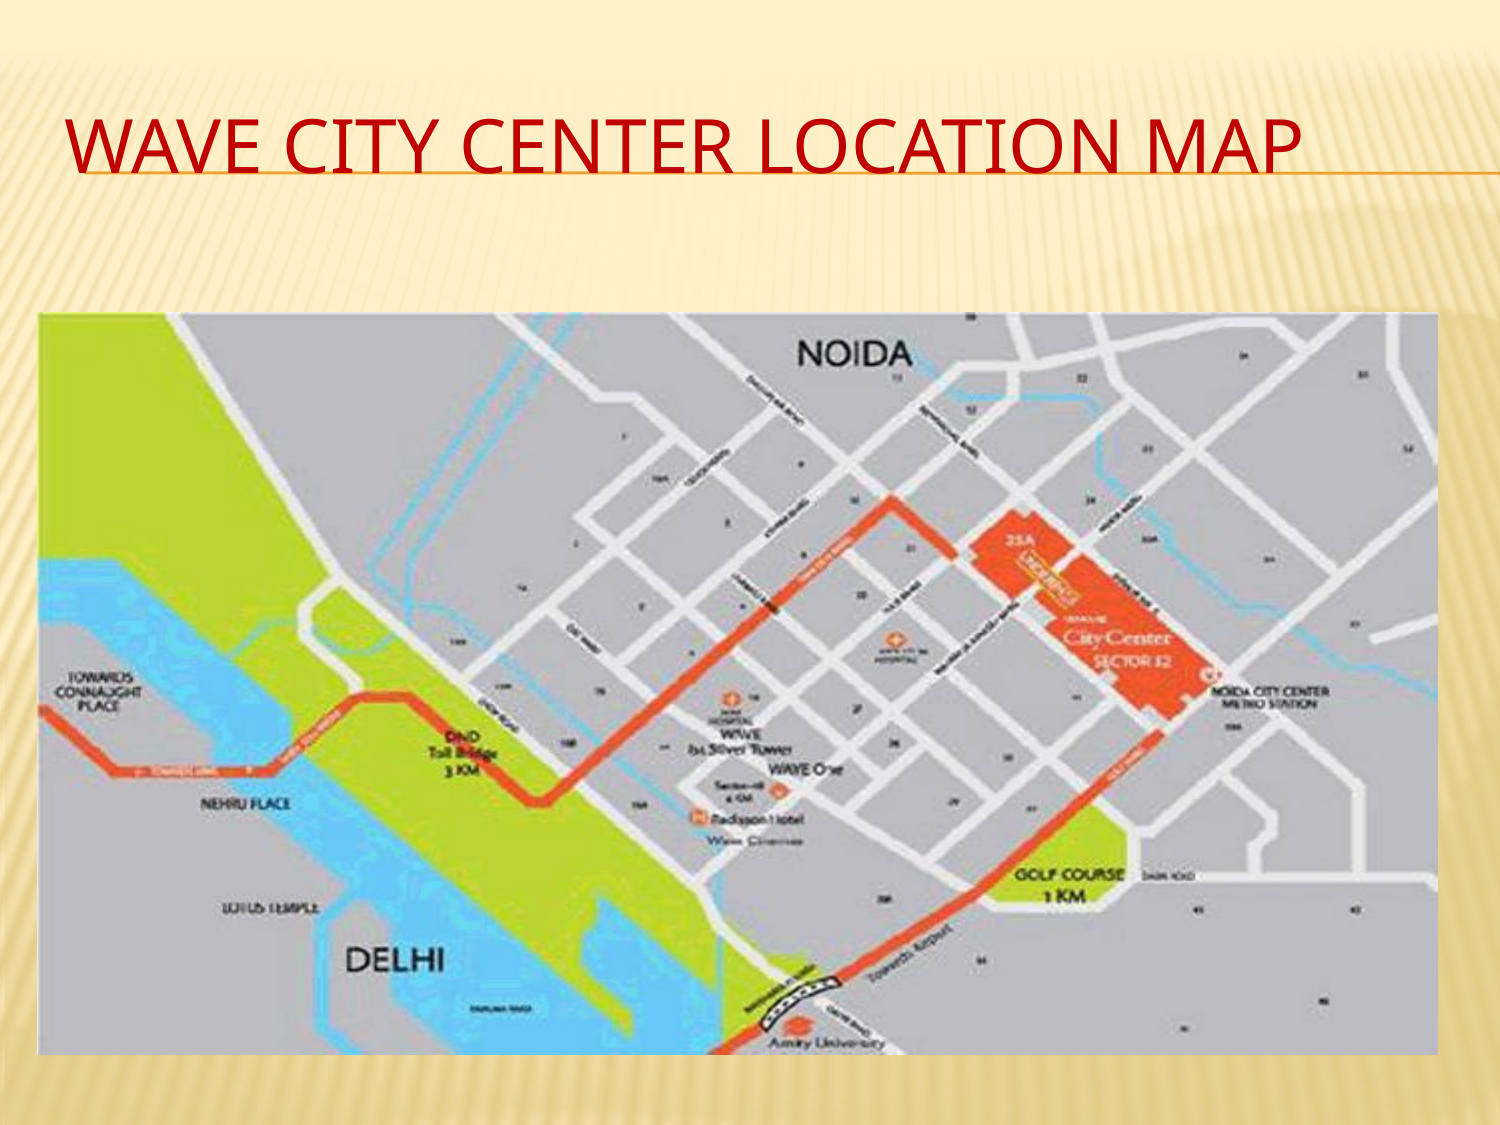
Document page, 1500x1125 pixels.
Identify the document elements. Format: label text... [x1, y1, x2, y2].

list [37, 312, 1438, 1056]
title Wave city center location map [50, 75, 1475, 213]
